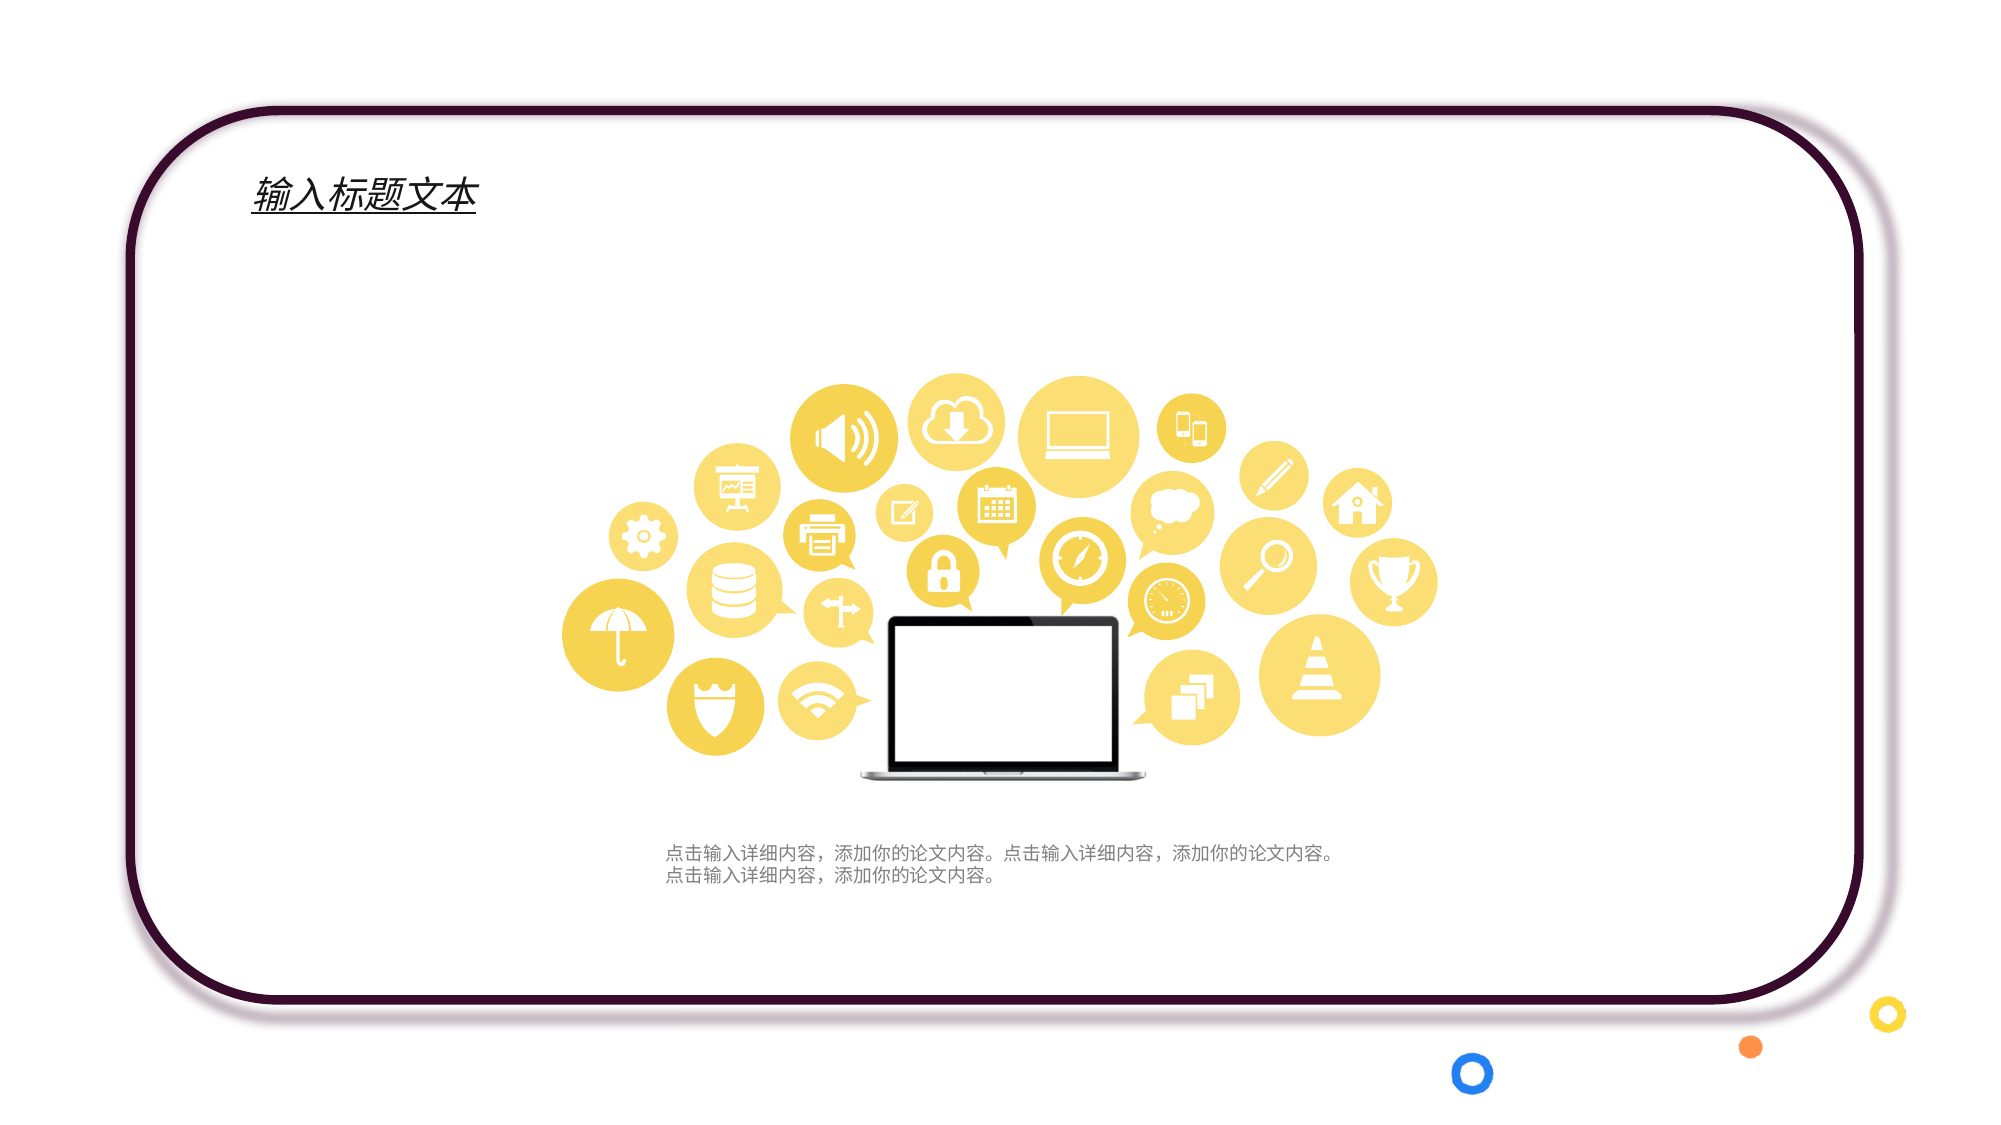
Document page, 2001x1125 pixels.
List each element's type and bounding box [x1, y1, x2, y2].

text_box [130, 110, 2000, 1125]
